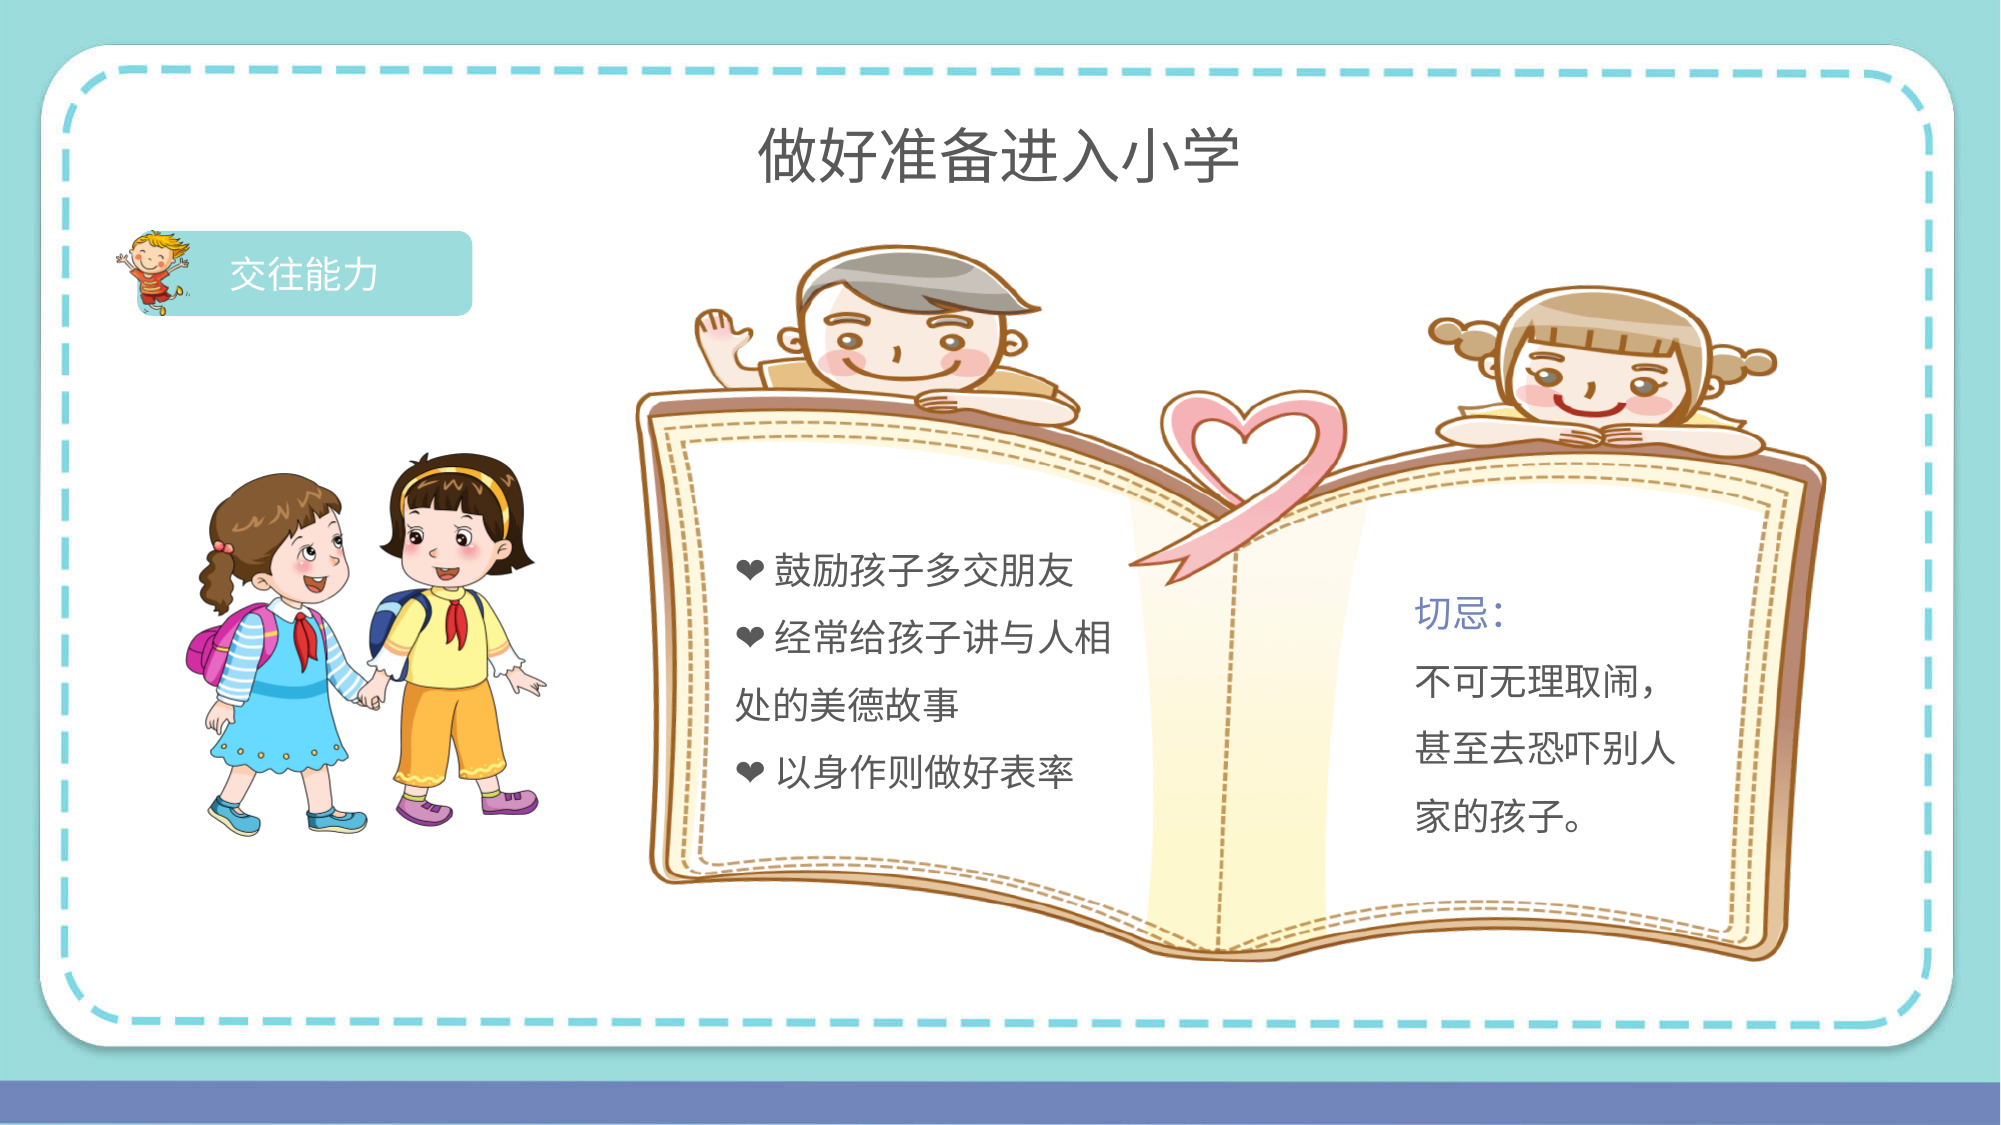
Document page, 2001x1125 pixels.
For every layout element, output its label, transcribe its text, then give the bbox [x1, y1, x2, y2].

text_box 交往能力 [146, 229, 474, 317]
picture [0, 0, 2001, 1125]
text_box 做好准备进入小学 [743, 110, 1257, 198]
